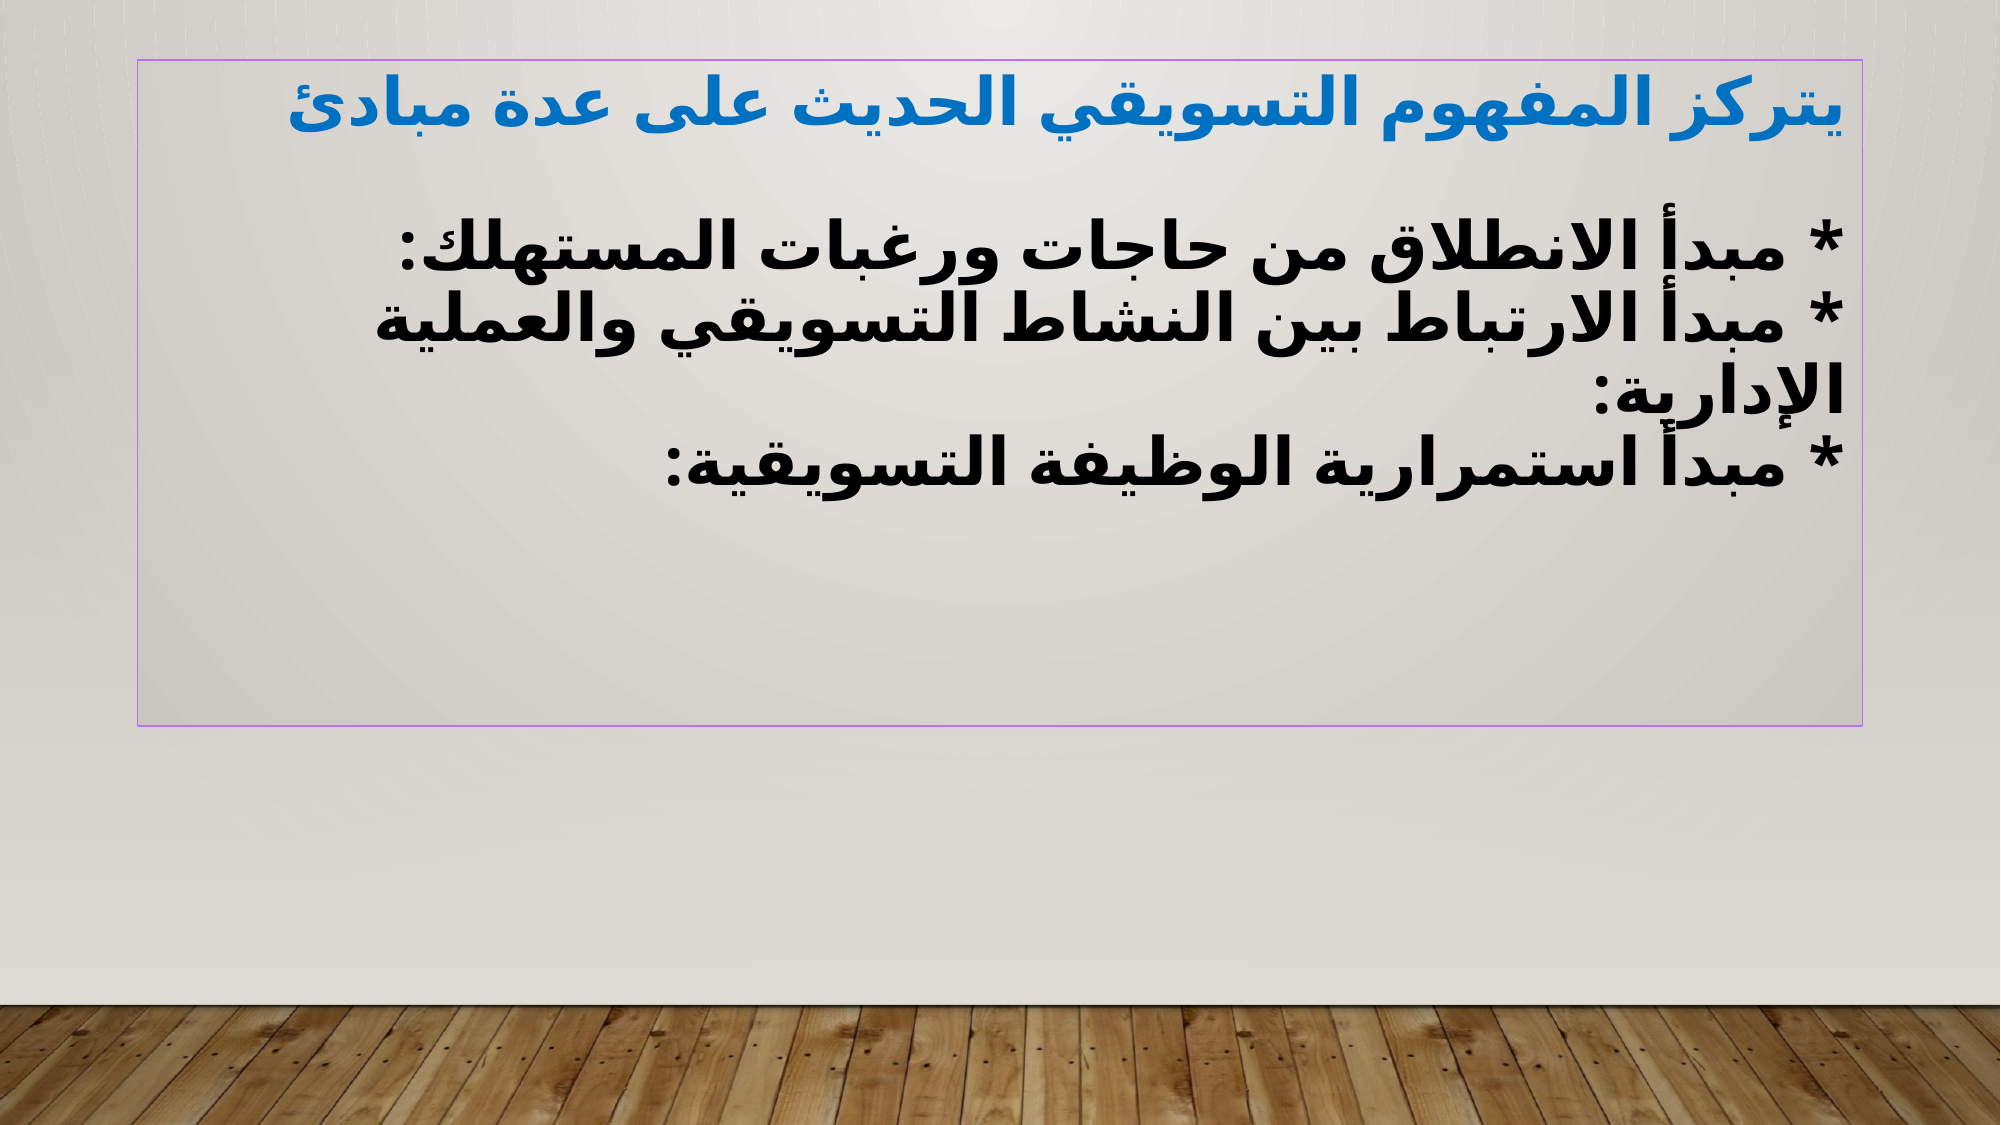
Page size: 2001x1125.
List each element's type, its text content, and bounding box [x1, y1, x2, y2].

picture [0, 1005, 2000, 1125]
title يتركز المفهوم التسويقي الحديث على عدة مبادئ * مبدأ الانطلاق من حاجات ورغبات المستهلك: * مبدأ الارتباط بين النشاط التسويقي والعملية الإدارية: * مبدأ استمرارية الوظيفة التسويقية: [137, 59, 1863, 727]
